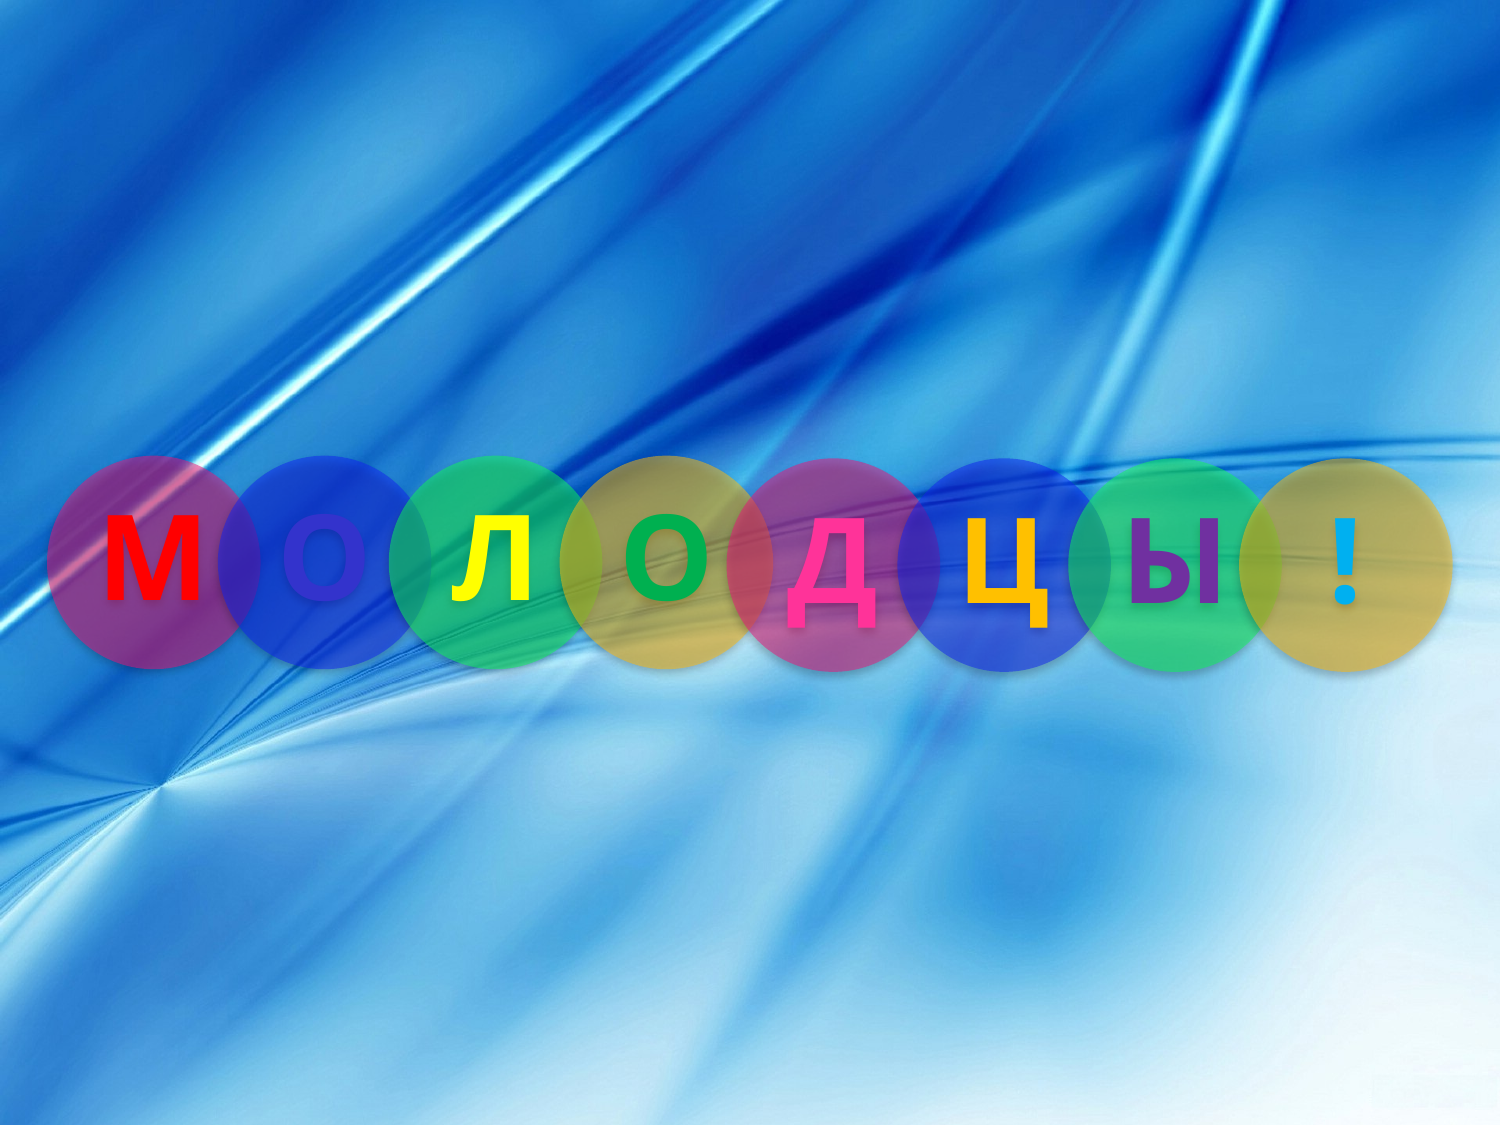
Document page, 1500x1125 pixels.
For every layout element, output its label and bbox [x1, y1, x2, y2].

picture [0, 0, 1500, 1125]
text_box [46, 175, 719, 950]
text_box [726, 160, 1454, 970]
